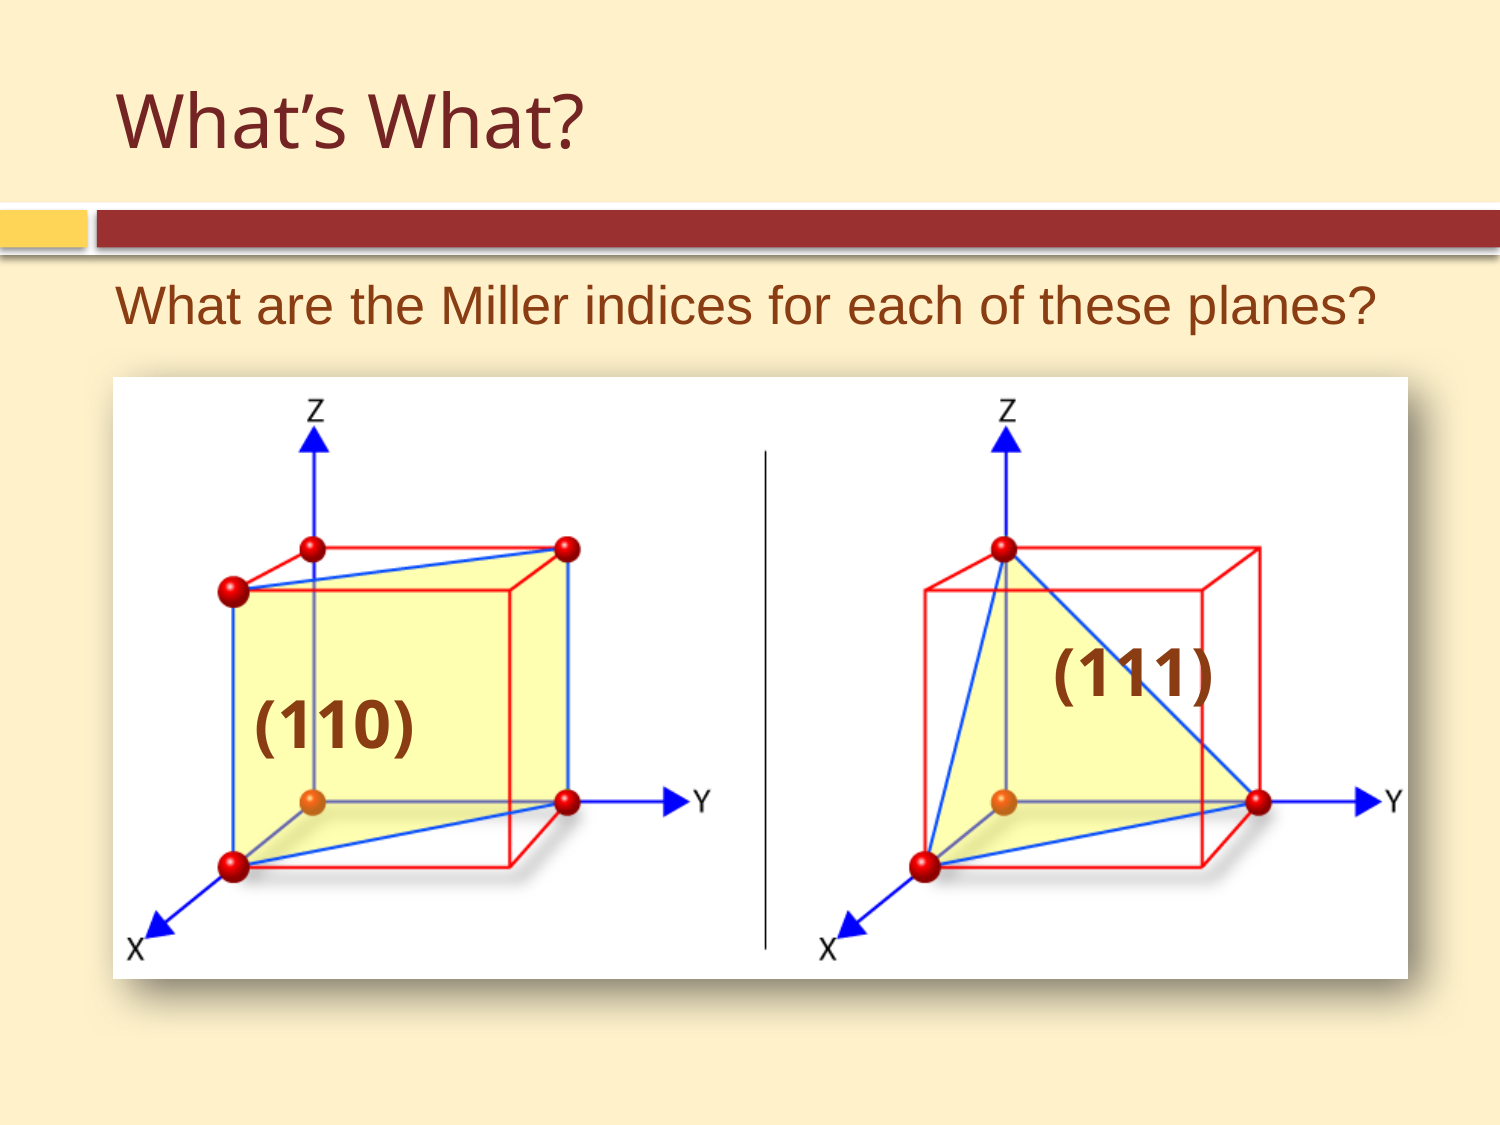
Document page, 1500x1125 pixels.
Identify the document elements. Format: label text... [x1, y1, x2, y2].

picture [113, 377, 1409, 980]
list What are the Miller indices for each of these planes? [100, 262, 1438, 395]
title What’s What? [100, 37, 1438, 200]
